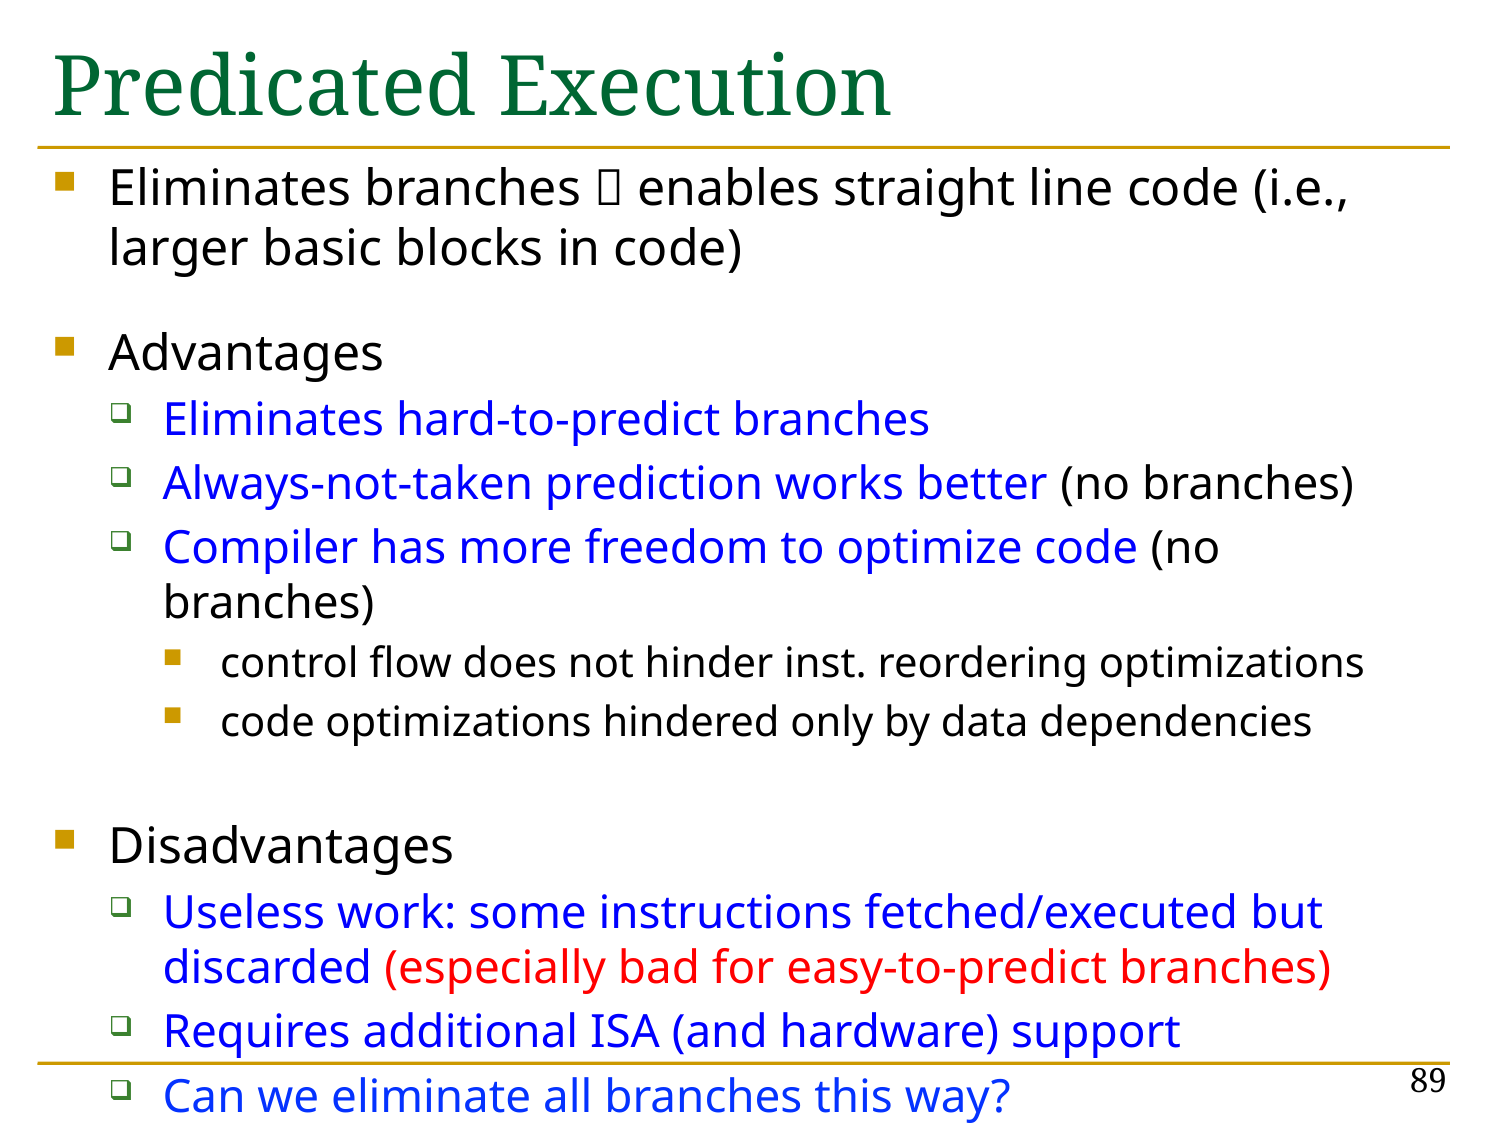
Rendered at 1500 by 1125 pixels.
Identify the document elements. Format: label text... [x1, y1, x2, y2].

slide_number 89 [1111, 1036, 1462, 1112]
title Predicated Execution [37, 24, 1450, 147]
list Eliminates branches  enables straight line code (i.e., larger basic blocks in code) Advantages Eliminates hard-to-predict branches Always-not-taken prediction works better (no branches) Compiler has more freedom to optimize code (no branches) control flow does not hinder inst. reordering optimizations code optimizations hindered only by data dependencies Disadvantages Useless work: some instructions fetched/executed but discarded (especially bad for easy-to-predict branches) Requires additional ISA (and hardware) support Can we eliminate all branches this way? [37, 147, 1450, 1000]
